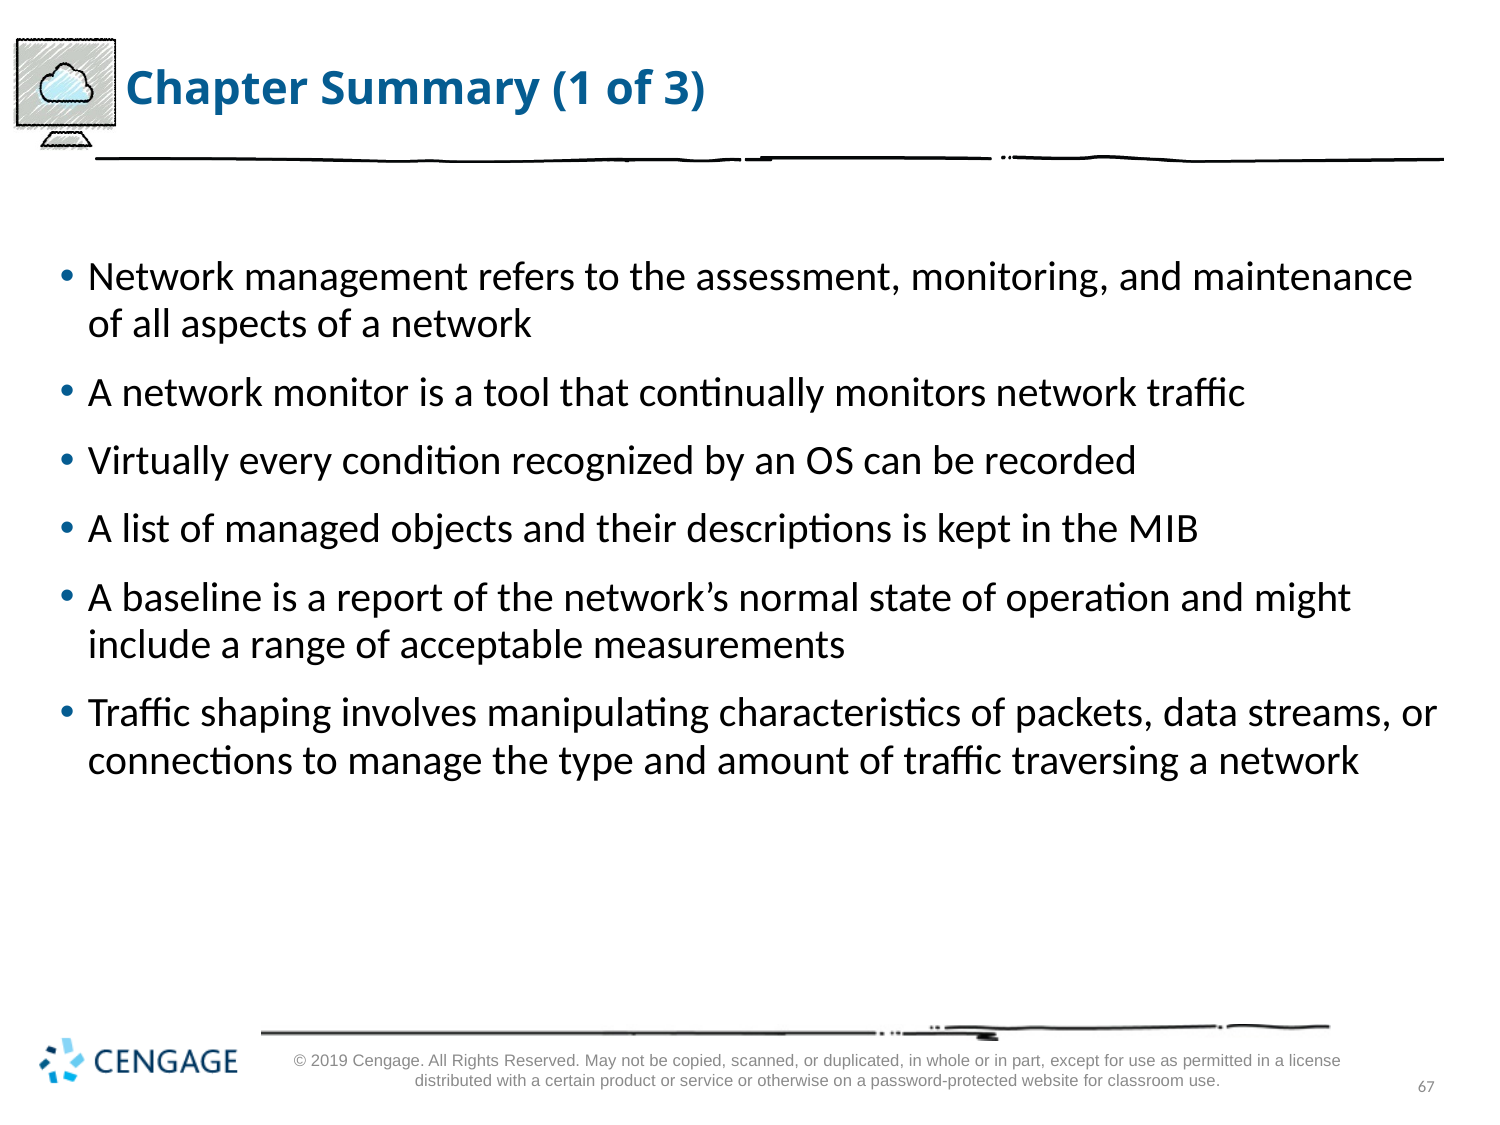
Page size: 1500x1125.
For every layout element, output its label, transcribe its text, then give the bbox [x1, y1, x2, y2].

picture [13, 36, 117, 151]
footer © 2019 Cengage. All Rights Reserved. May not be copied, scanned, or duplicated, in whole or in part, except for use as permitted in a license distributed with a certain product or service or otherwise on a password-protected website for classroom use. [262, 1050, 1375, 1091]
list Network management refers to the assessment, monitoring, and maintenance of all aspects of a network A network monitor is a tool that continually monitors network traffic Virtually every condition recognized by an O S can be recorded A list of managed objects and their descriptions is kept in the M I B A baseline is a report of the network’s normal state of operation and might include a range of acceptable measurements Traffic shaping involves manipulating characteristics of packets, data streams, or connections to manage the type and amount of traffic traversing a network [59, 252, 1441, 811]
title Chapter Summary (1 of 3) [125, 66, 1442, 116]
picture [261, 1024, 1331, 1041]
picture [19, 1024, 250, 1096]
picture [95, 155, 1444, 163]
